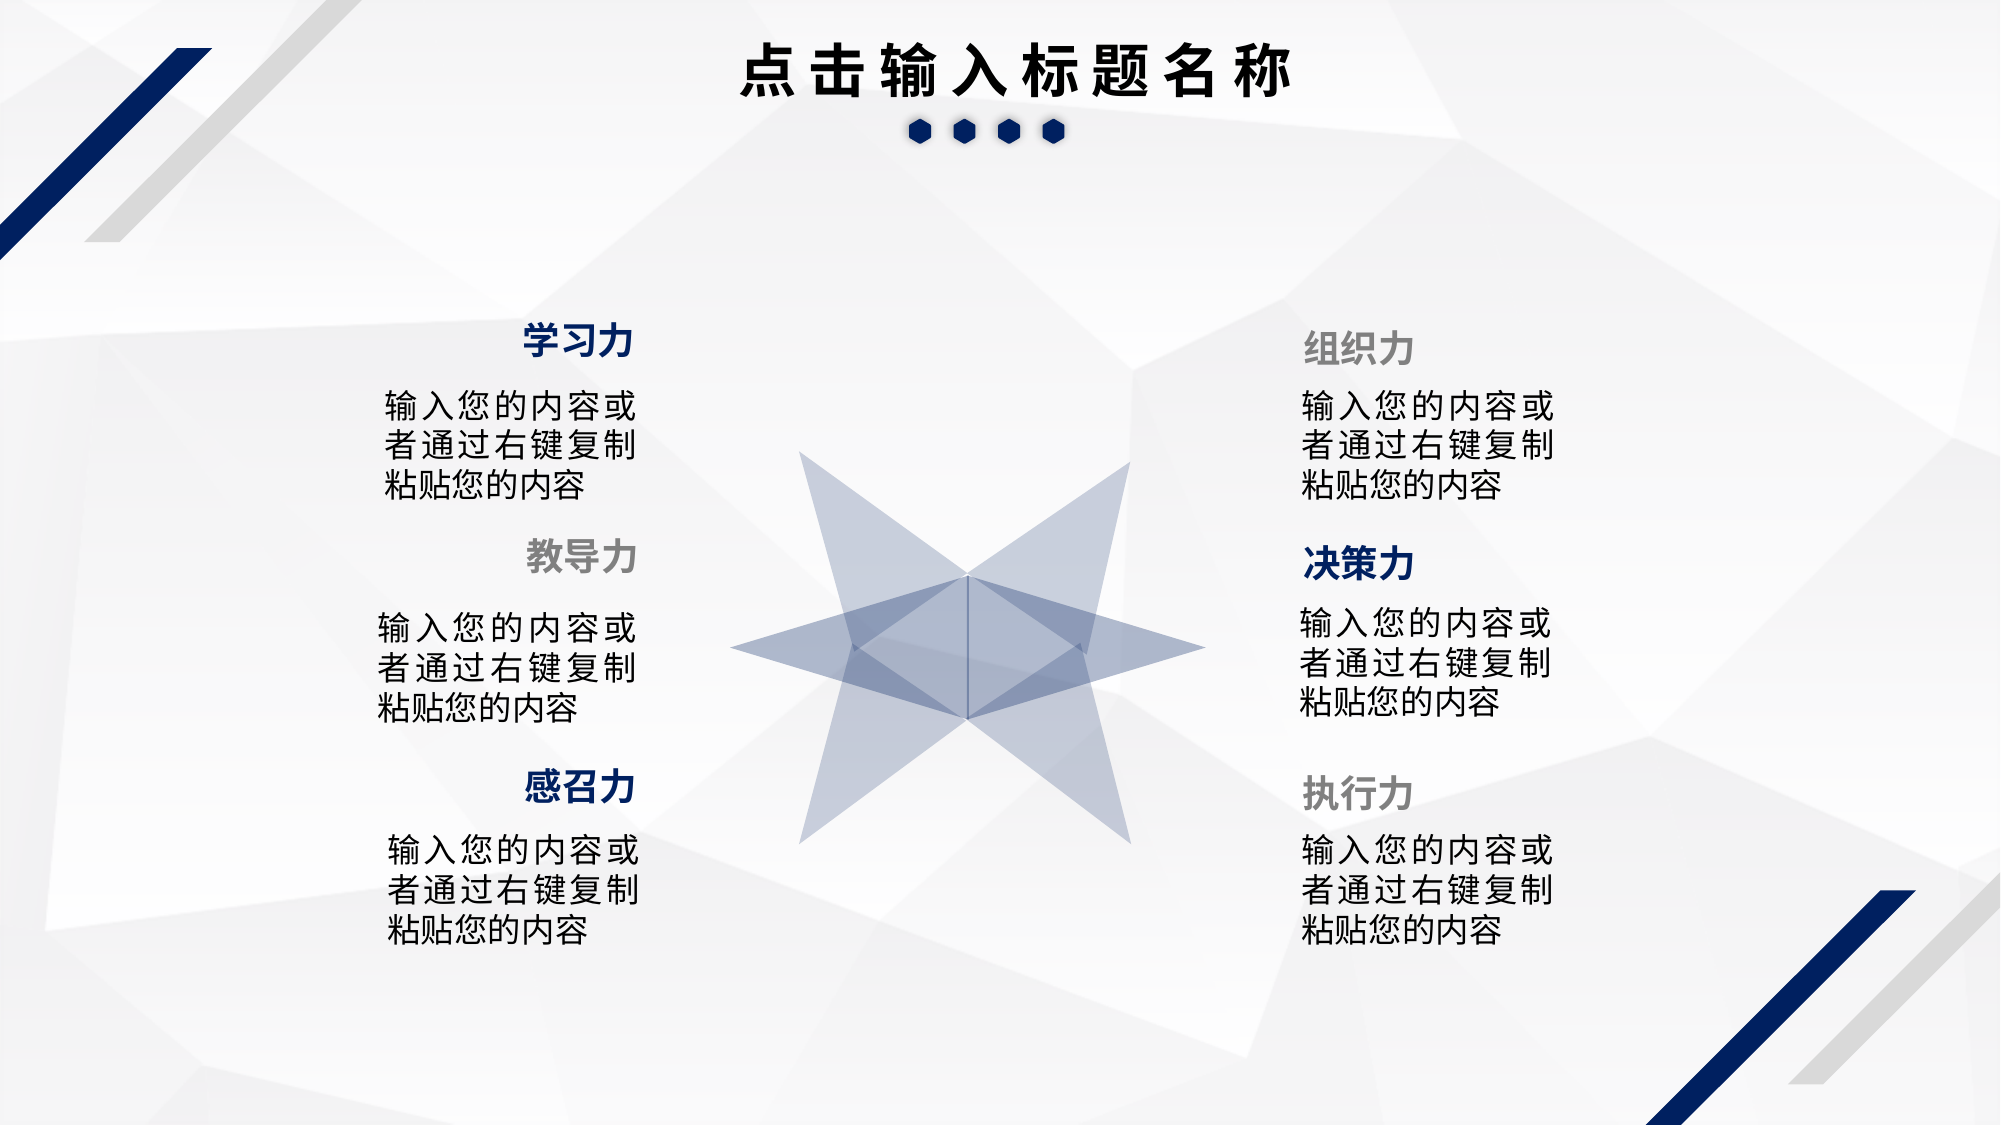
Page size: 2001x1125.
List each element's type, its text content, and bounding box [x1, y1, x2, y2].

text_box 学习力 [434, 310, 650, 370]
text_box 点击输入标题名称 [723, 27, 1307, 112]
text_box 输入您的内容或者通过右键复制粘贴您的内容 [372, 822, 656, 957]
text_box [908, 117, 933, 145]
text_box 输入您的内容或者通过右键复制粘贴您的内容 [362, 599, 653, 735]
text_box 组织力 [1288, 317, 1504, 377]
text_box 执行力 [1288, 762, 1504, 822]
text_box 输入您的内容或者通过右键复制粘贴您的内容 [1286, 822, 1570, 957]
text_box 决策力 [1288, 532, 1504, 593]
text_box 输入您的内容或者通过右键复制粘贴您的内容 [369, 377, 653, 512]
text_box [729, 433, 1206, 862]
text_box [952, 117, 977, 145]
text_box 输入您的内容或者通过右键复制粘贴您的内容 [1284, 594, 1568, 729]
text_box 输入您的内容或者通过右键复制粘贴您的内容 [1286, 377, 1570, 512]
text_box 教导力 [438, 525, 654, 585]
picture [0, 0, 2001, 1125]
text_box 感召力 [437, 755, 652, 815]
text_box [997, 117, 1022, 145]
text_box [1041, 117, 1066, 145]
